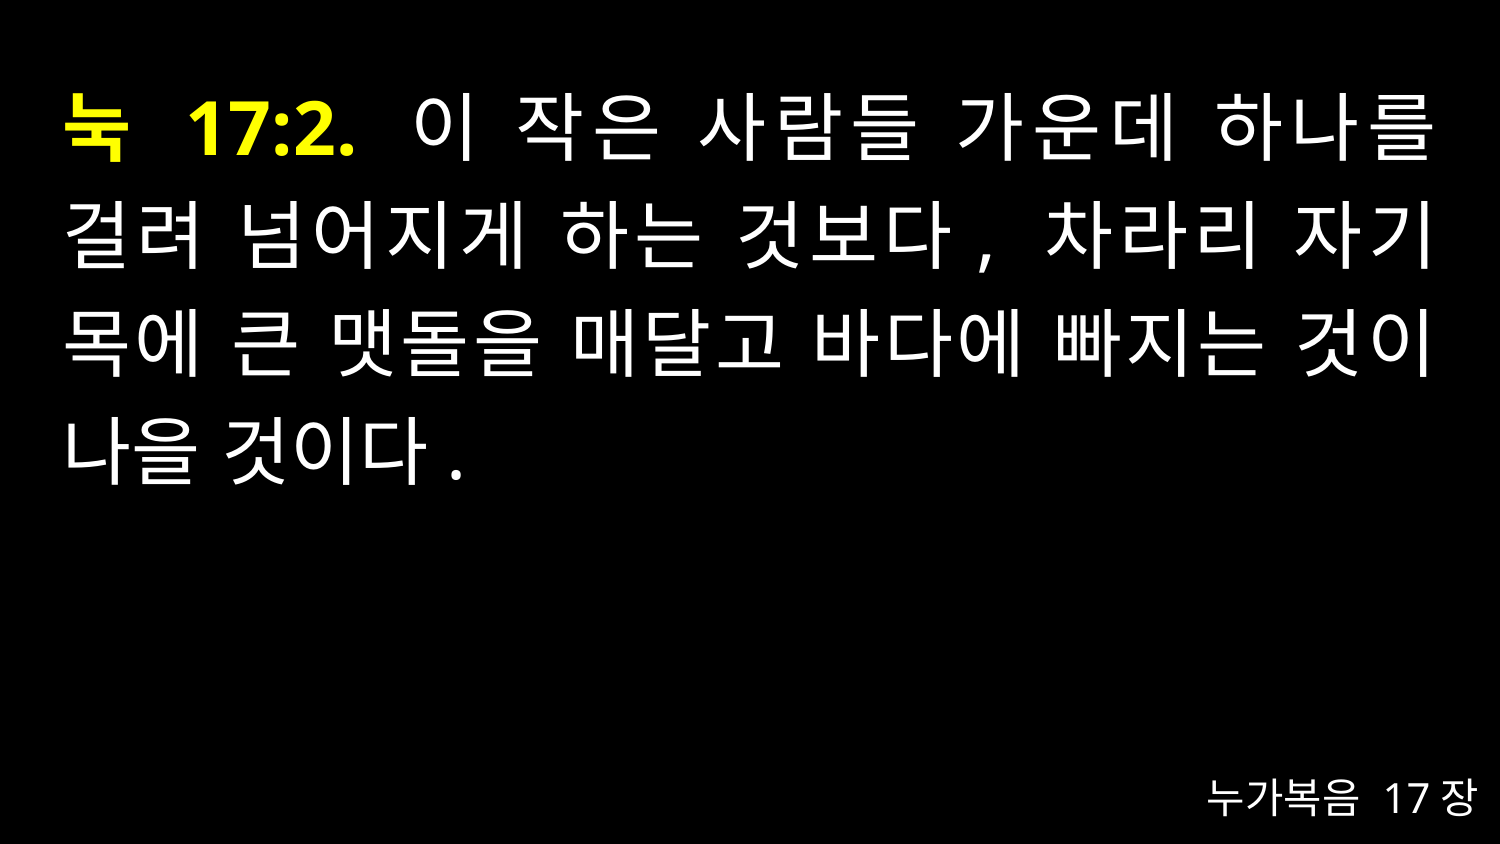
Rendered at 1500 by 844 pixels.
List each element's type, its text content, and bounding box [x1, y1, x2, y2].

title 눅 17:2. 이 작은 사람들 가운데 하나를 걸려 넘어지게 하는 것보다, 차라리 자기 목에 큰 맷돌을 매달고 바다에 빠지는 것이 나을 것이다. [0, 0, 1500, 844]
subtitle 누가복음 17장 [916, 770, 1500, 844]
